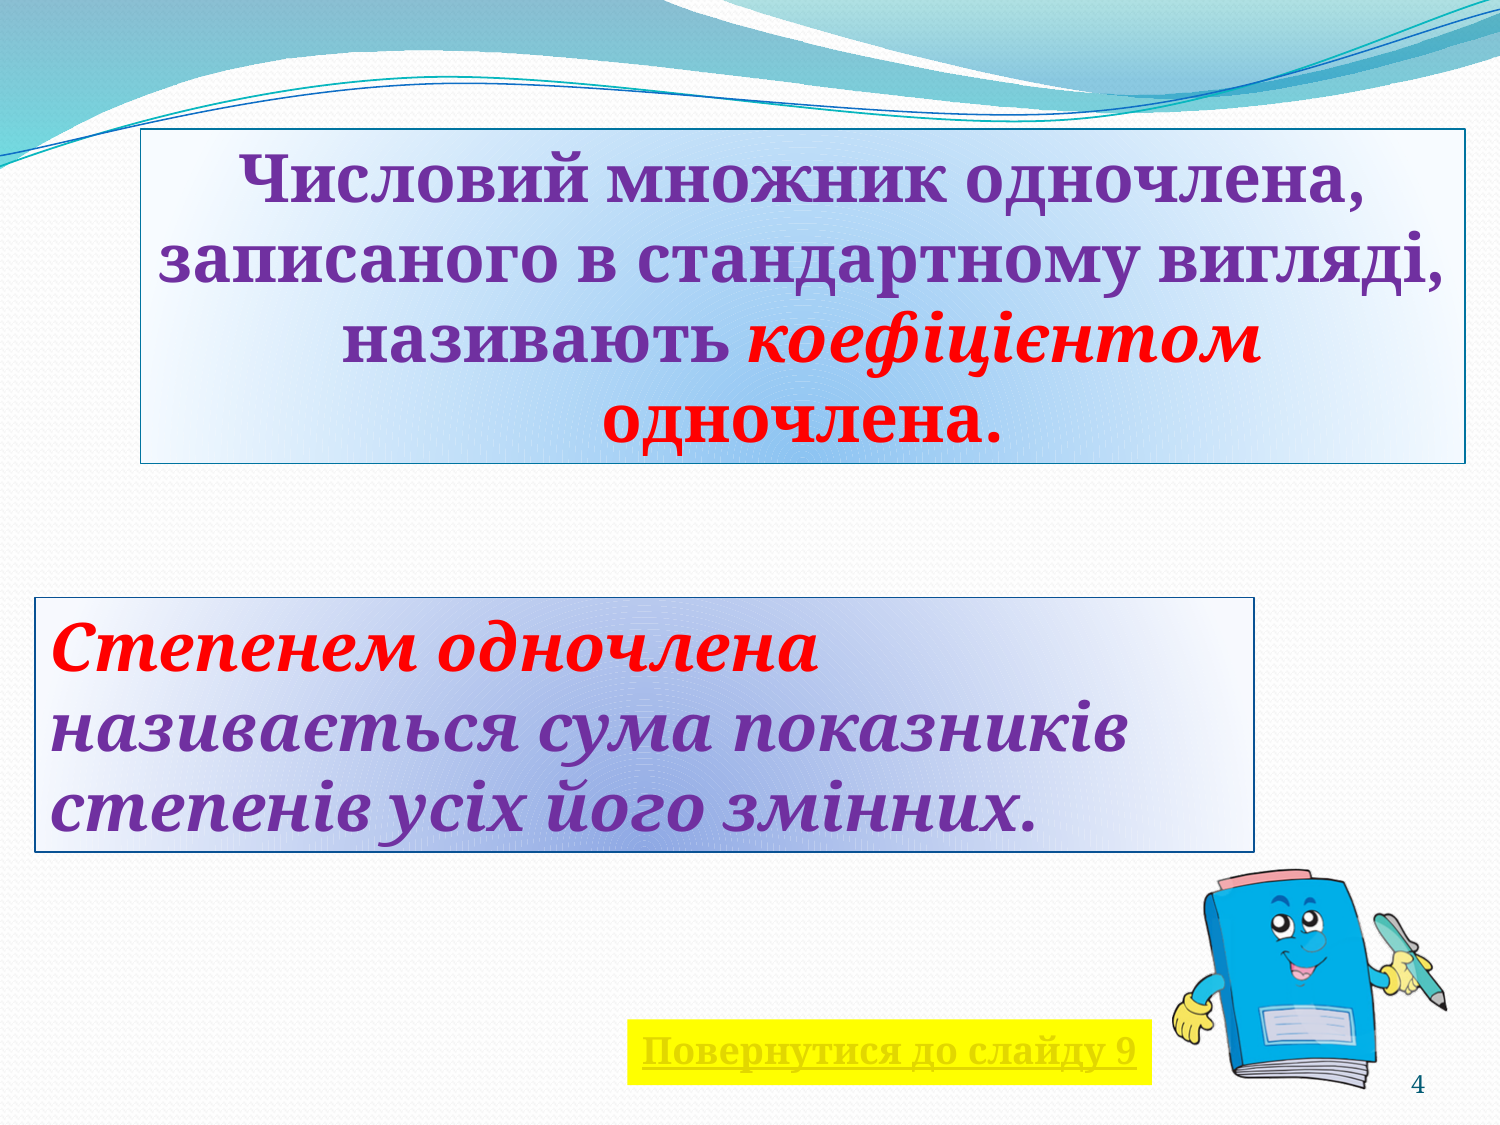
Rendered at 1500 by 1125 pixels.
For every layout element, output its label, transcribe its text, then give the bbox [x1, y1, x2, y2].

text_box Степенем одночлена називається сума показників степенів усіх його змінних. [34, 597, 1255, 853]
text_box Повернутися до слайду 9 [627, 1019, 1152, 1086]
text_box Числовий множник одночлена, записаного в стандартному вигляді, називають коефіцієнтом одночлена. [140, 128, 1466, 464]
picture [1171, 866, 1450, 1091]
